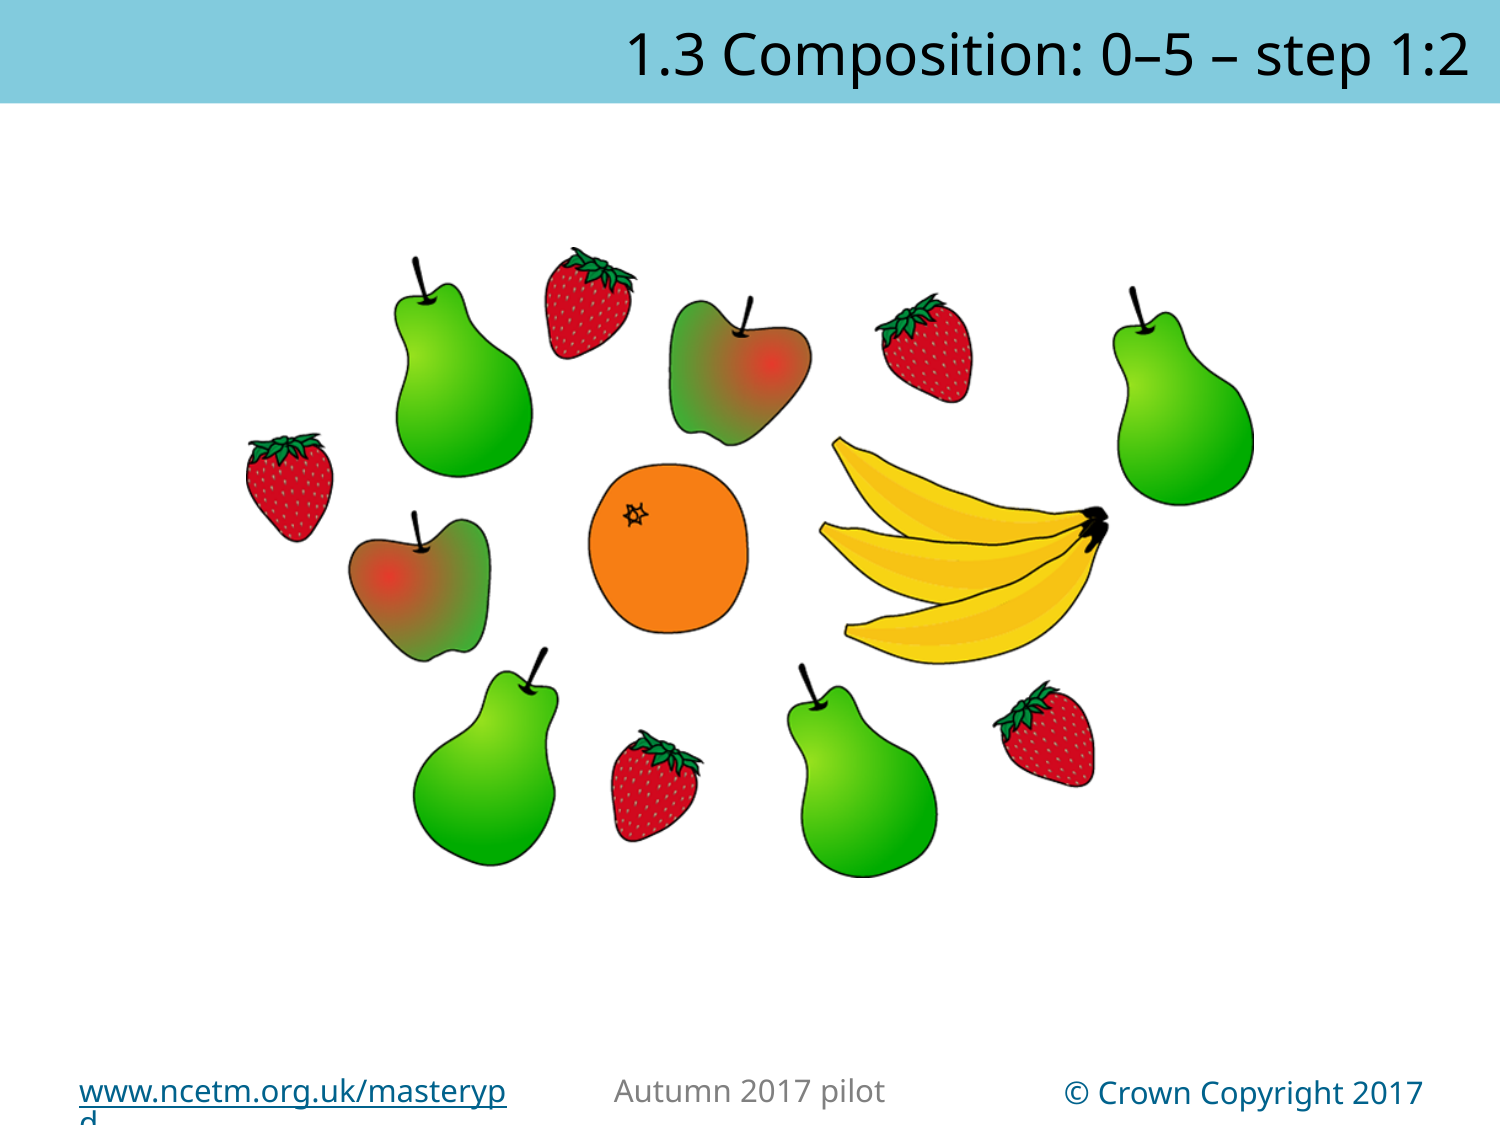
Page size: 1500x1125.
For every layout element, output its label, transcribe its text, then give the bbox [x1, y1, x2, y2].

picture [246, 247, 1254, 878]
list 1.3 Composition: 0–5 – step 1:2 [0, 0, 1500, 104]
